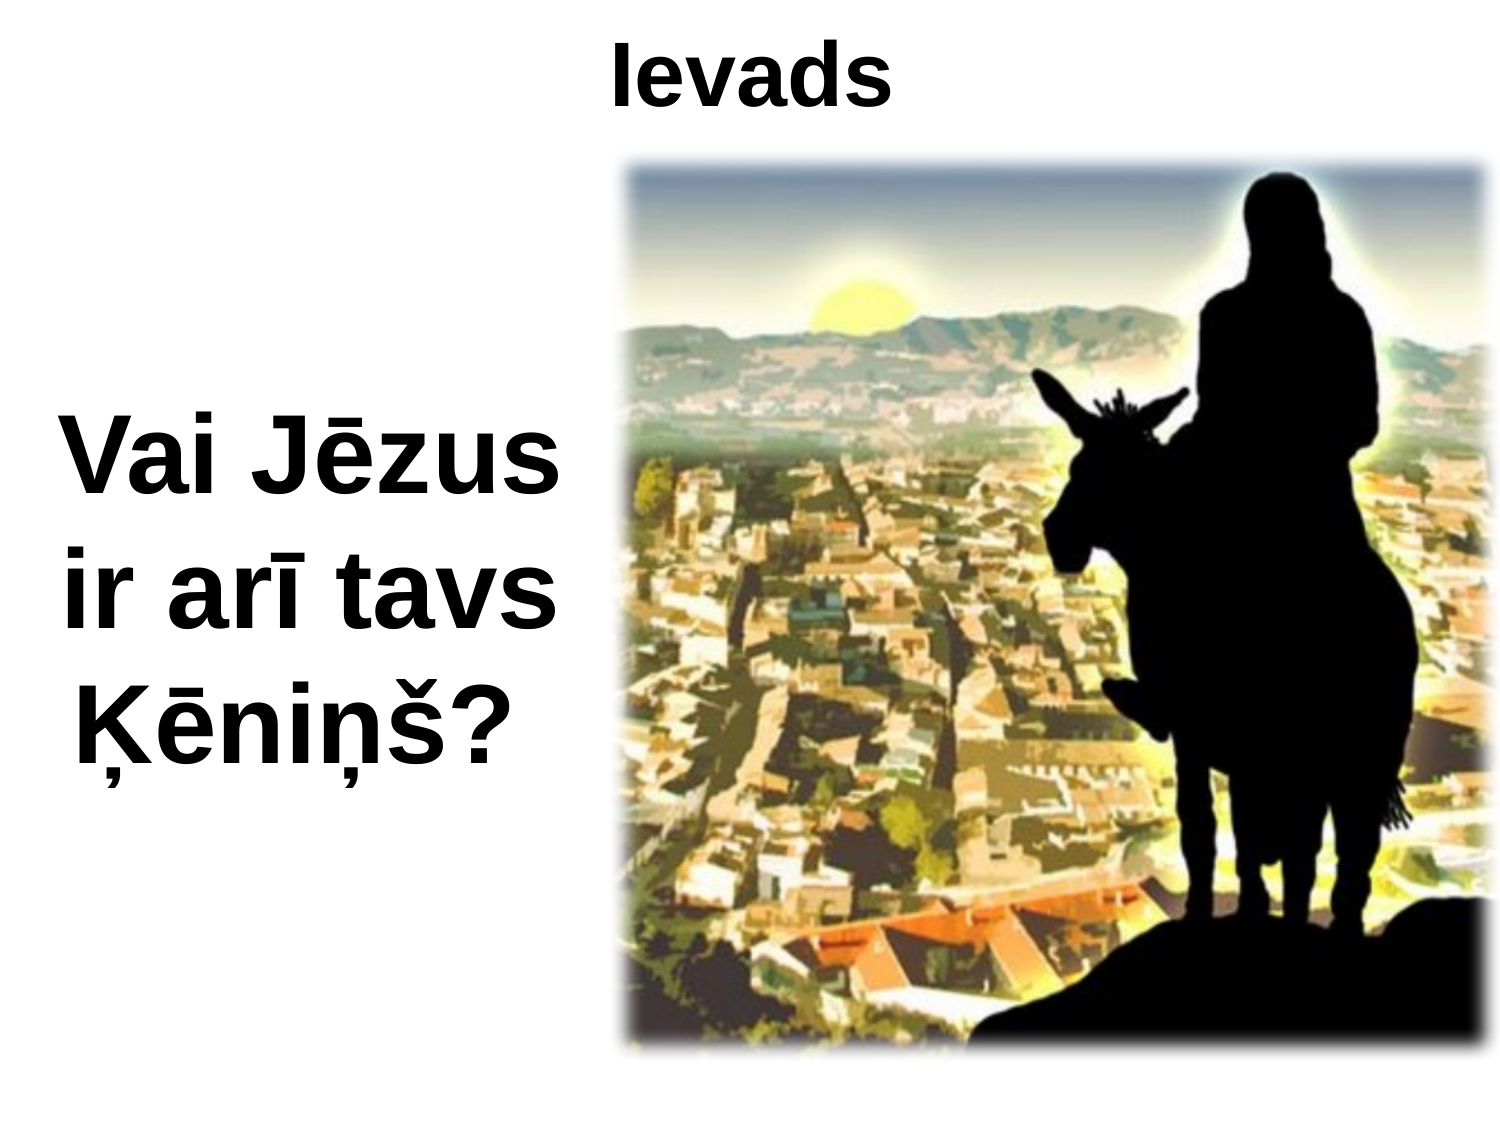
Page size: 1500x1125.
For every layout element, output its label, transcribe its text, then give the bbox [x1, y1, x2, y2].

text_box Vai Jēzus ir arī tavs Ķēniņš? [0, 373, 604, 794]
title Ievads [76, 0, 1428, 140]
picture [609, 148, 1500, 1063]
